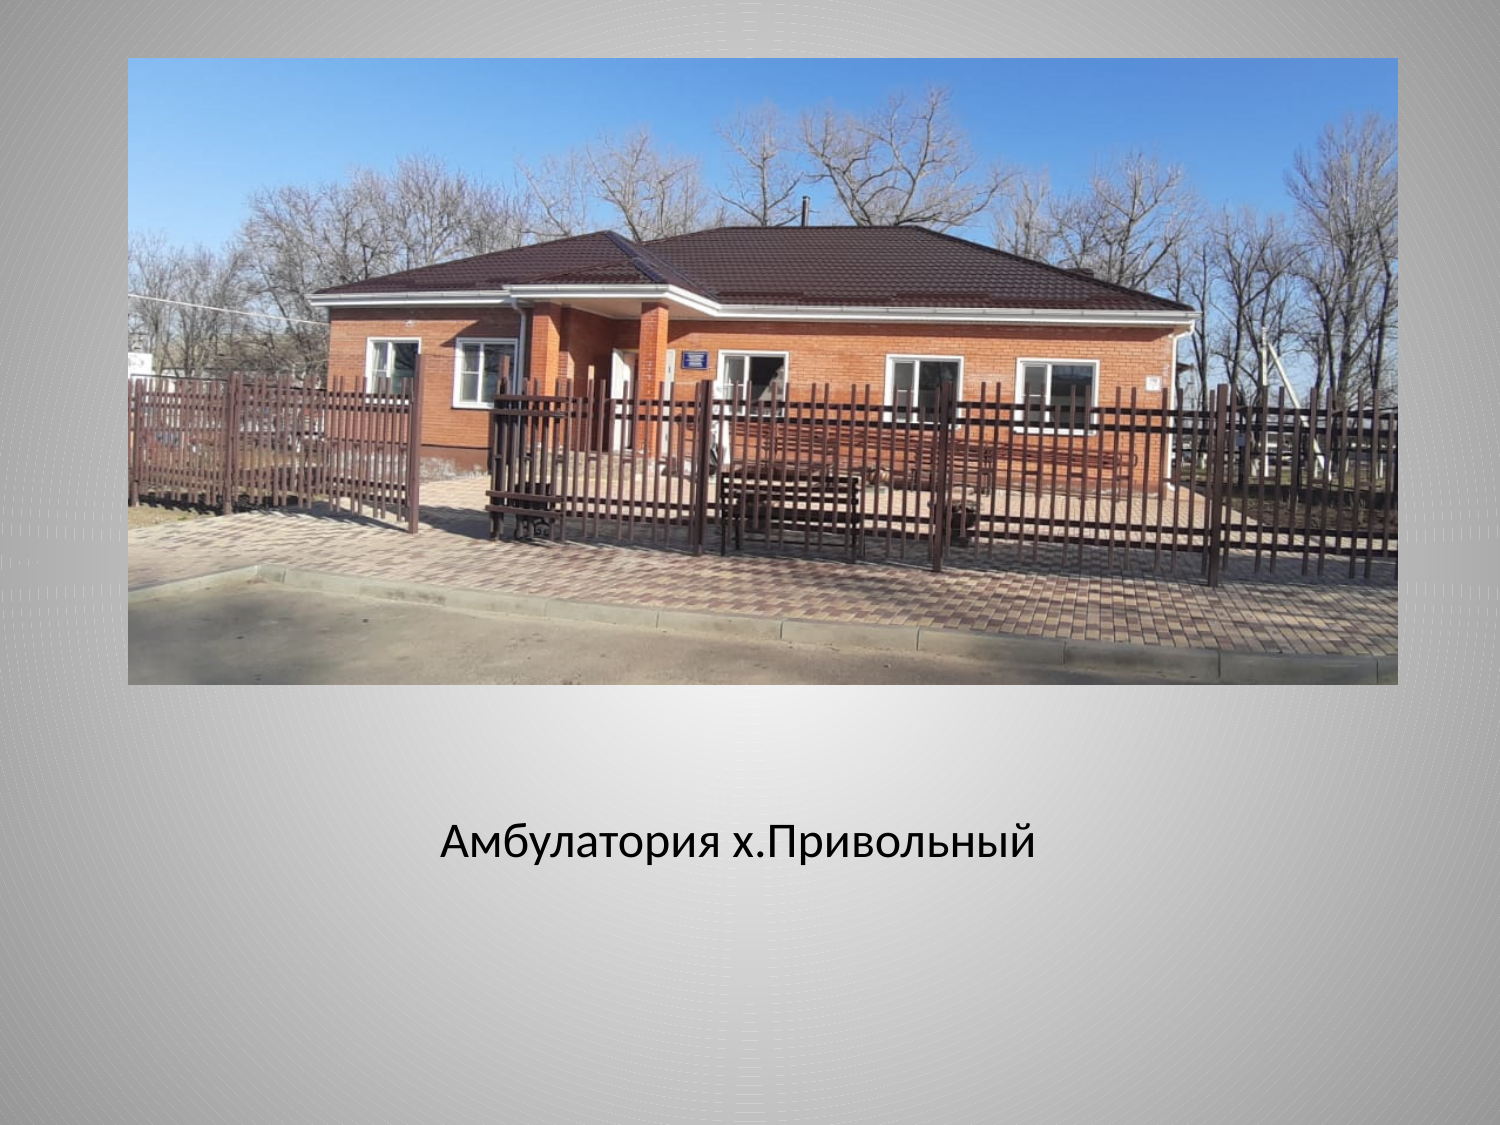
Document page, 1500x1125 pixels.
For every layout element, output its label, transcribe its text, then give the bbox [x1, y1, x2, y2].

picture [128, 58, 1398, 685]
text_box Амбулатория х.Привольный [82, 703, 1395, 1032]
